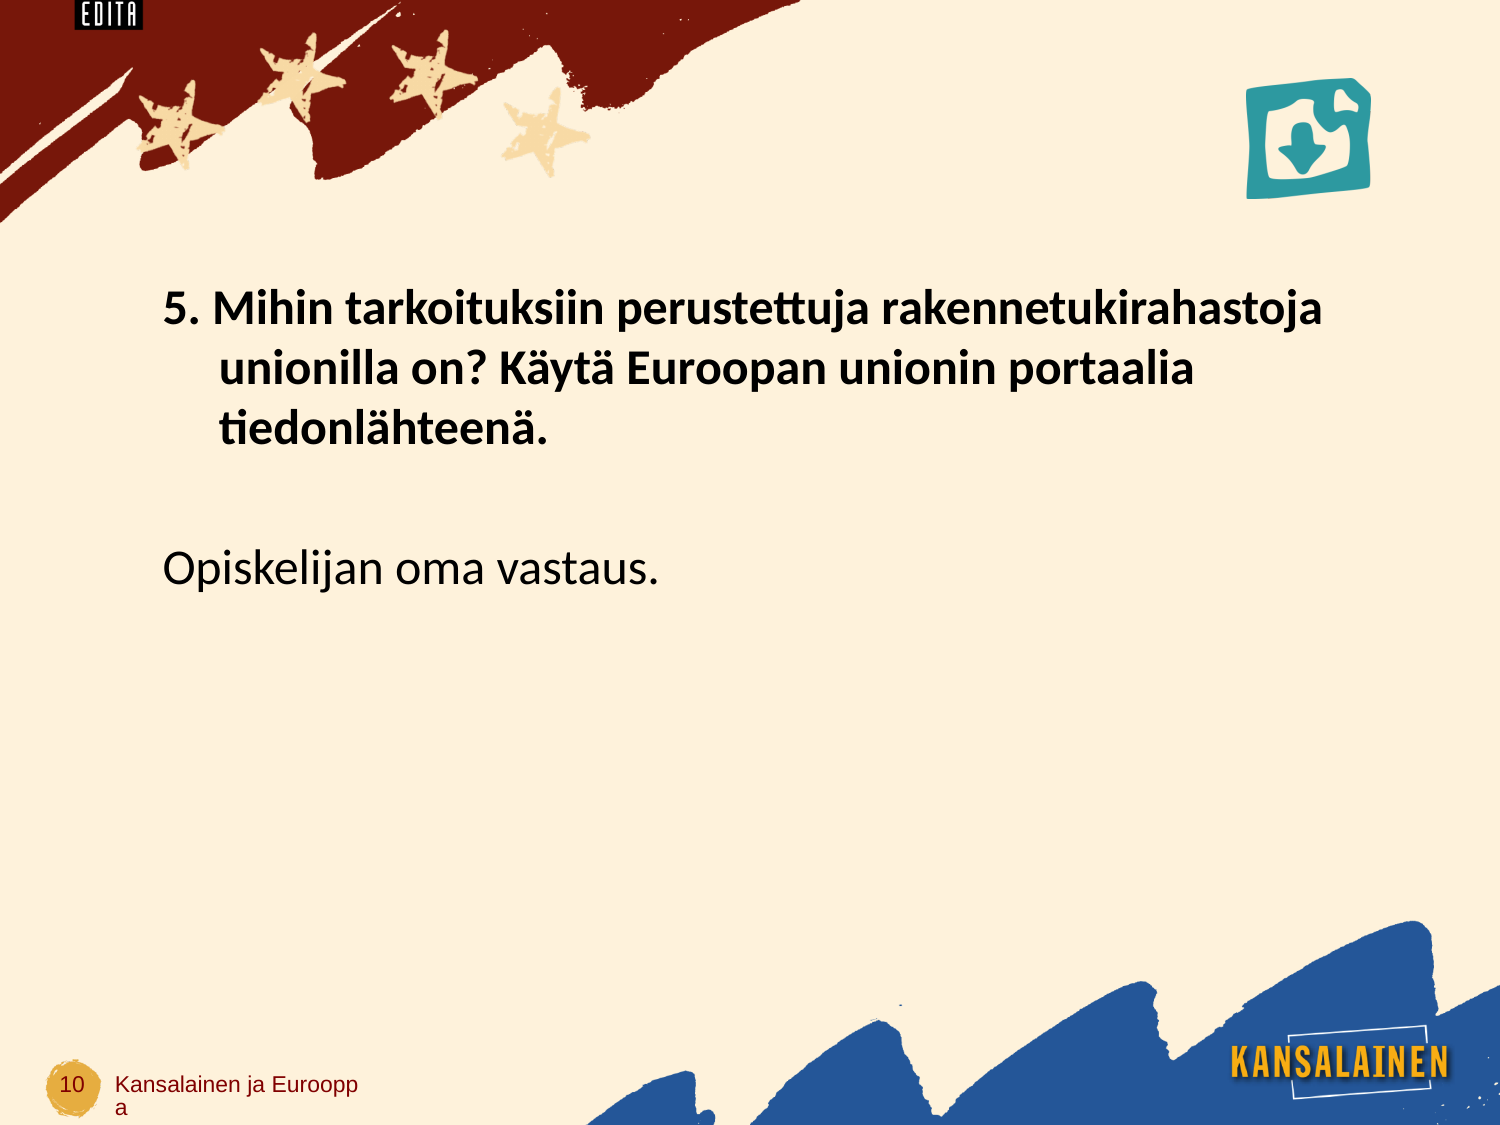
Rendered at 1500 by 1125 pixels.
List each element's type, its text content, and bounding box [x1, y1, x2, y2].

slide_number 10 [37, 1062, 99, 1125]
list 5. Mihin tarkoituksiin perustettuja rakennetukirahastoja unionilla on? Käytä Euroopan unionin portaalia tiedonlähteenä. Opiskelijan oma vastaus. [147, 266, 1436, 1088]
footer Kansalainen ja Eurooppa [99, 1062, 376, 1125]
picture [0, 0, 1500, 1125]
